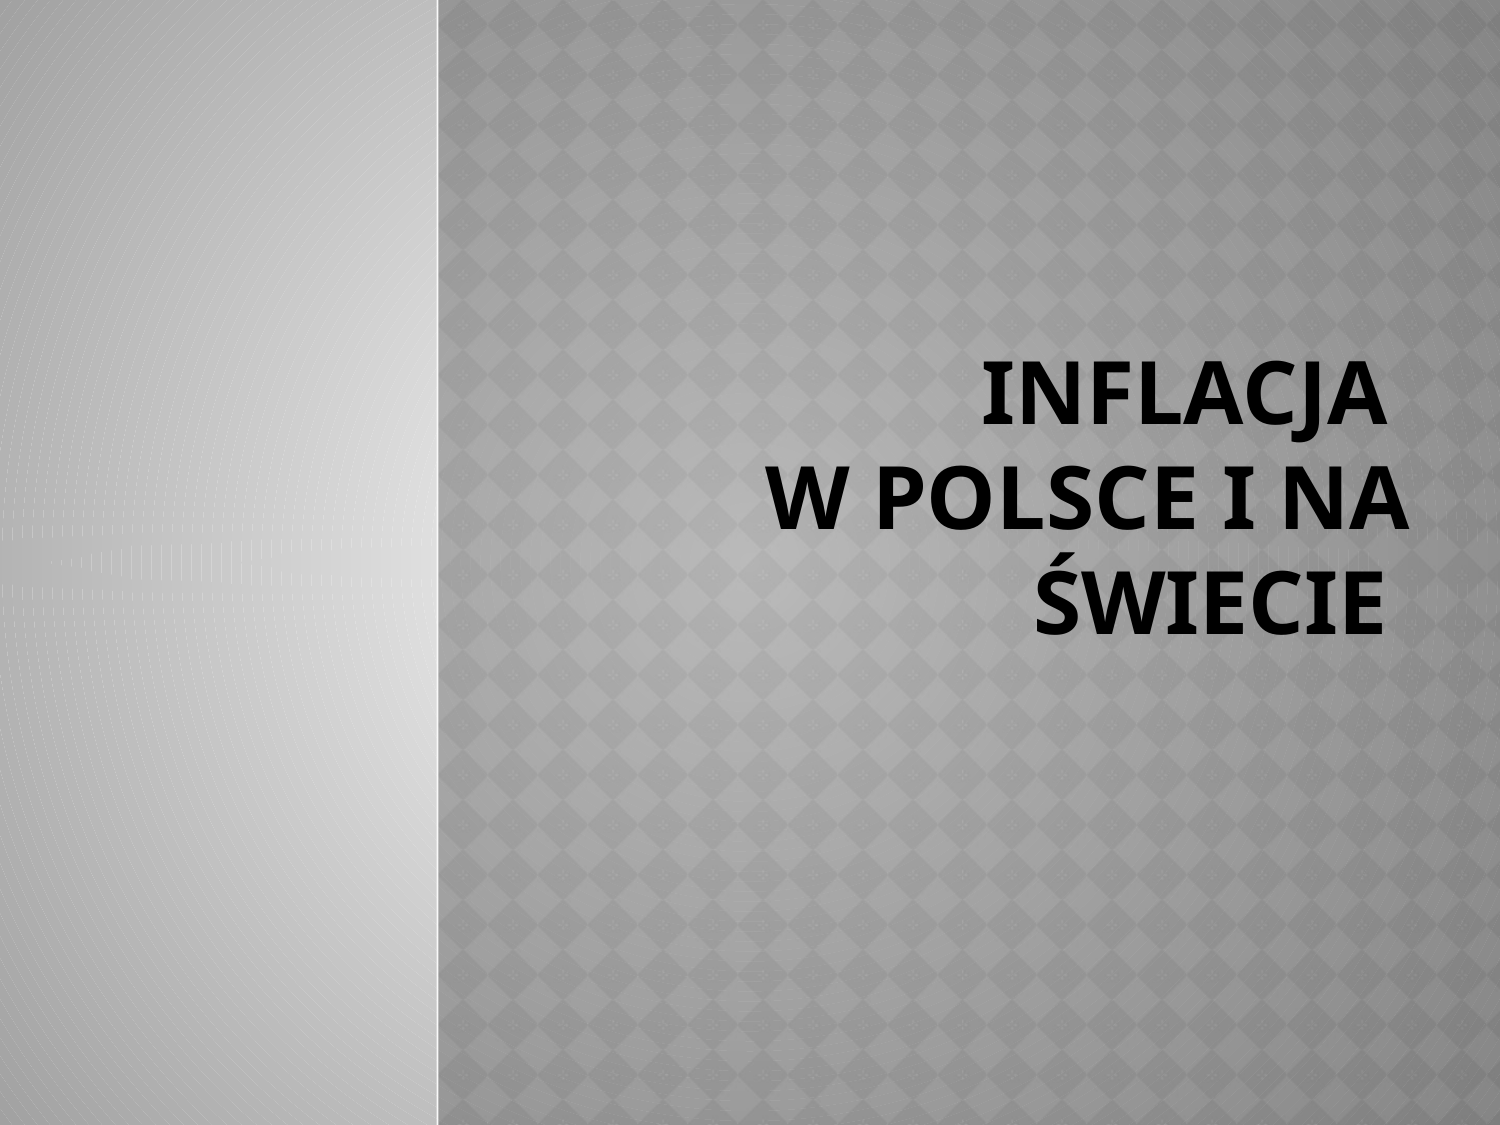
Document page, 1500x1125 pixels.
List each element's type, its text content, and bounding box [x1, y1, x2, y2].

title Inflacja w Polsce i na świecie [433, 246, 1418, 652]
